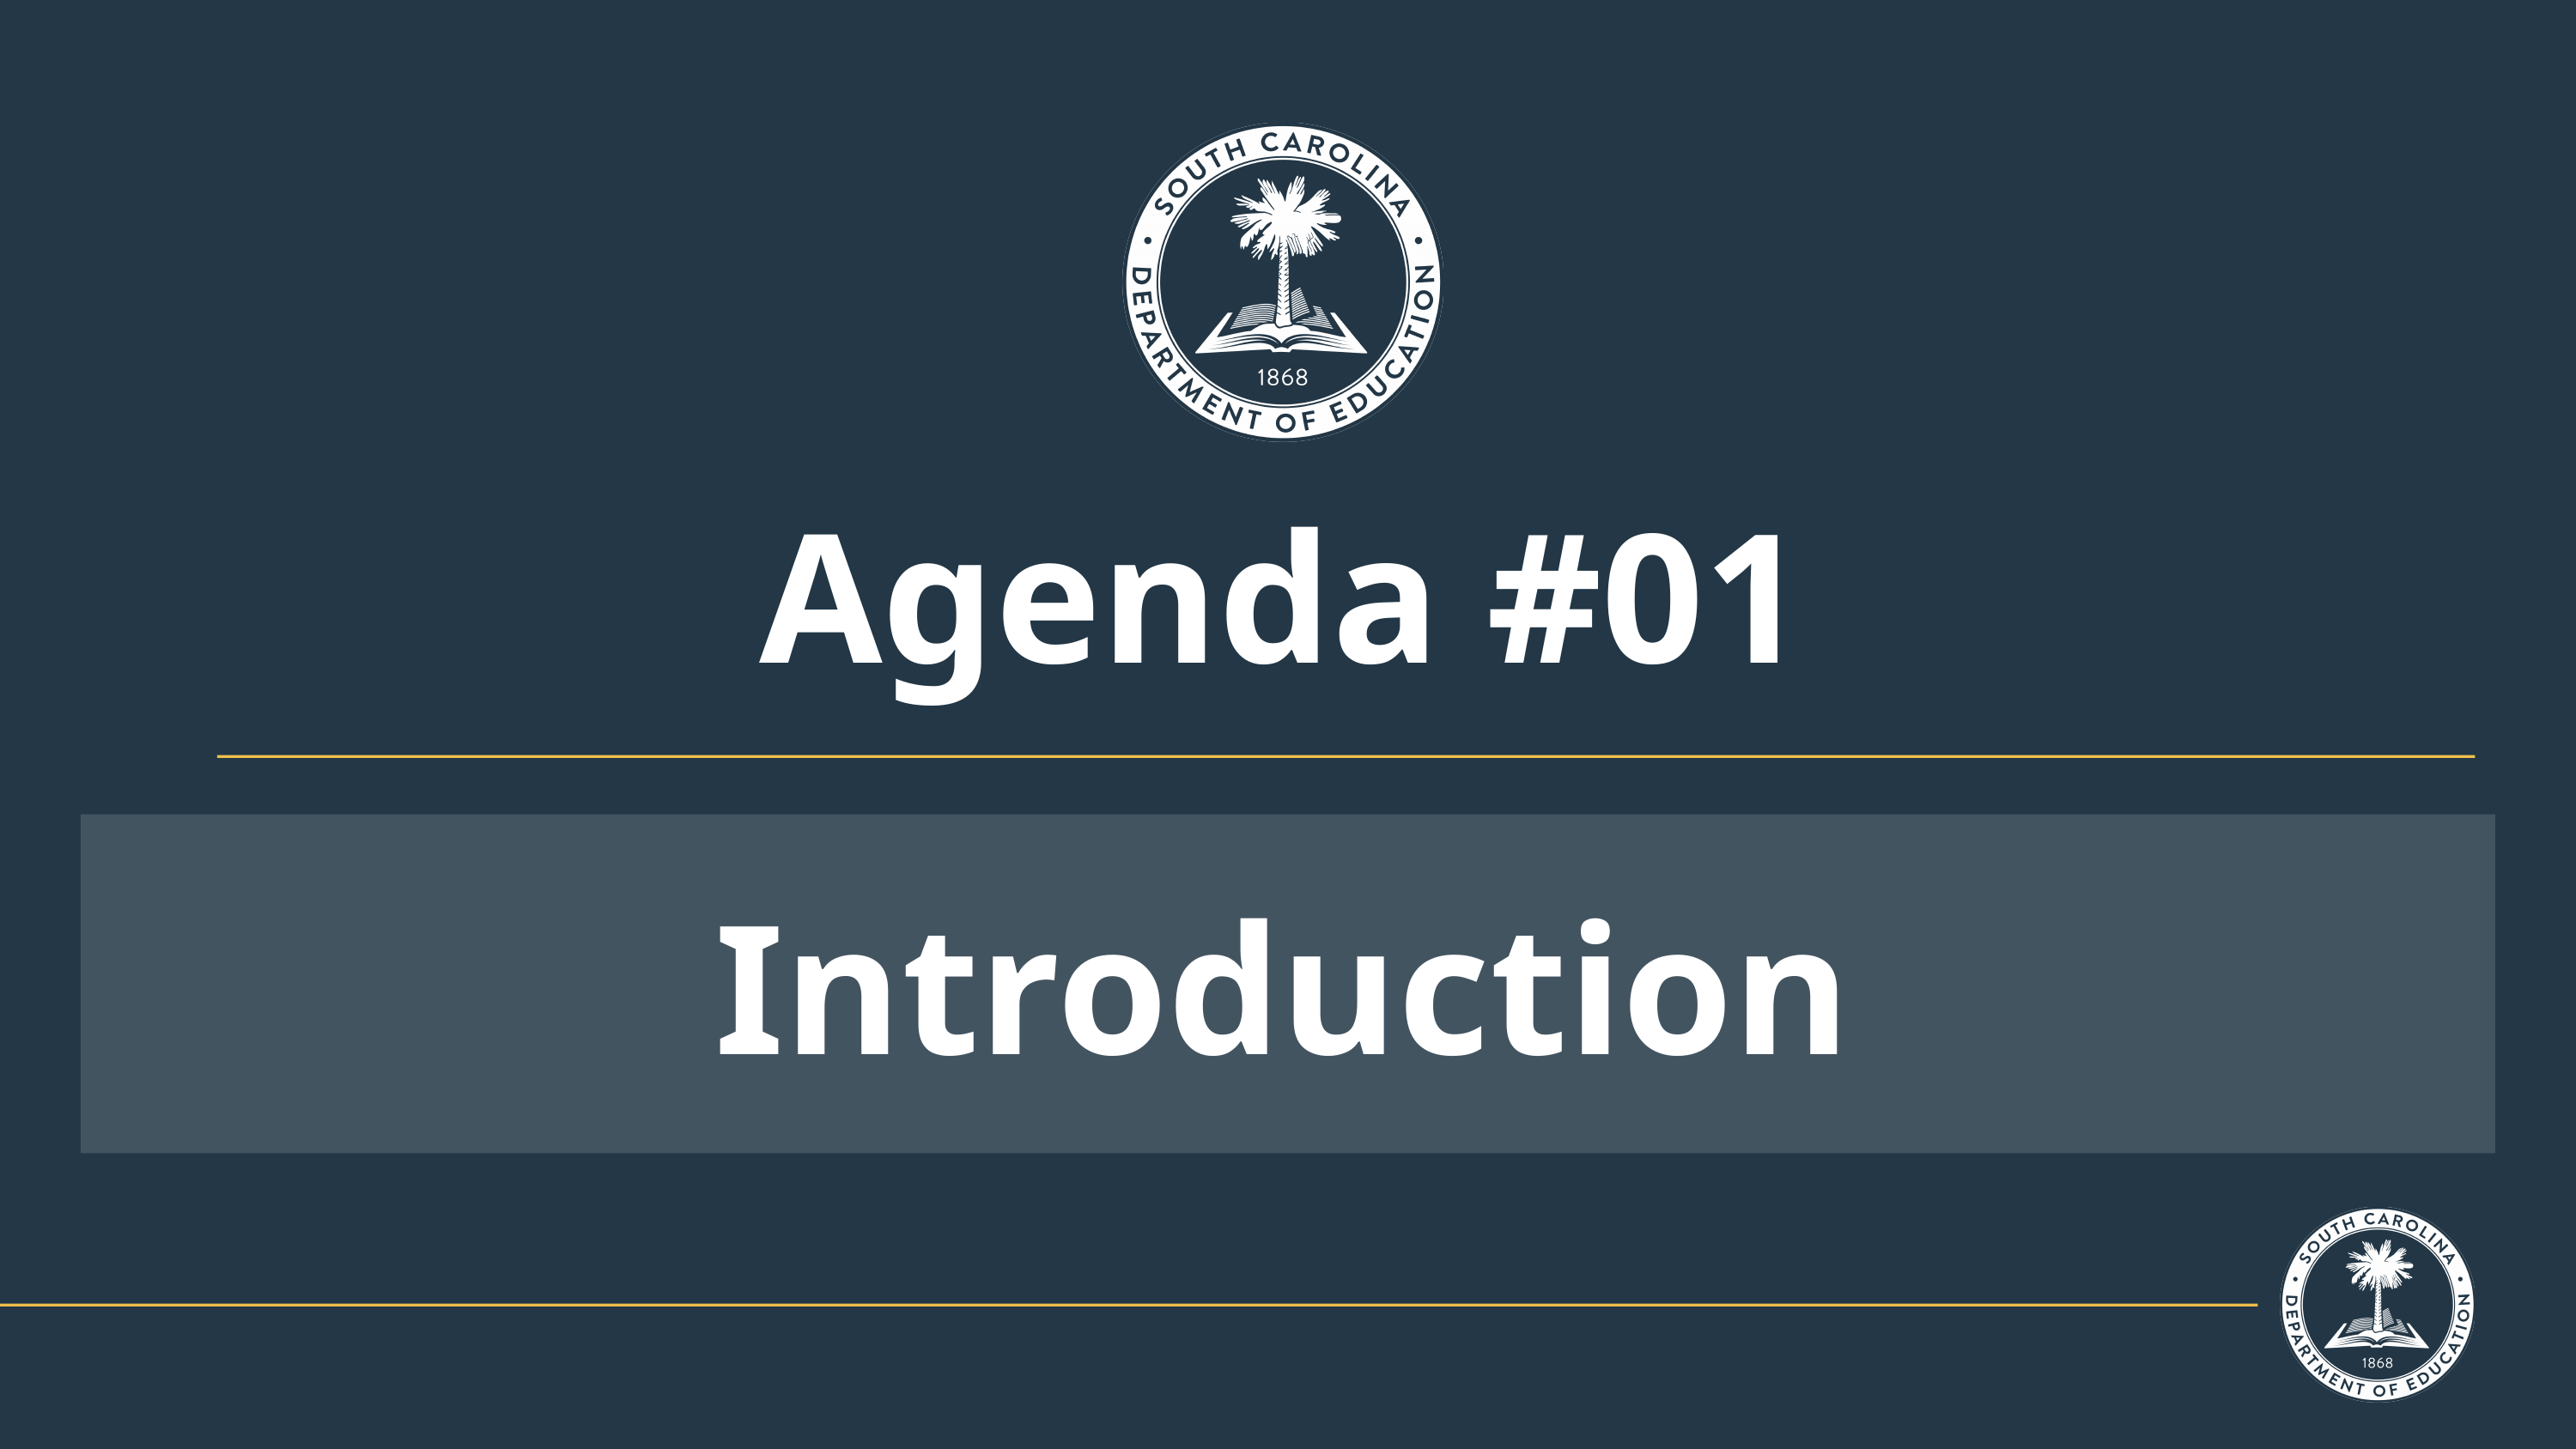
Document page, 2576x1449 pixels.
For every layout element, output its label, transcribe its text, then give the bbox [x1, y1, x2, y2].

text_box [1122, 123, 1443, 442]
text_box [2280, 1207, 2476, 1403]
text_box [80, 814, 2496, 1154]
title Agenda #01 [697, 484, 1868, 727]
